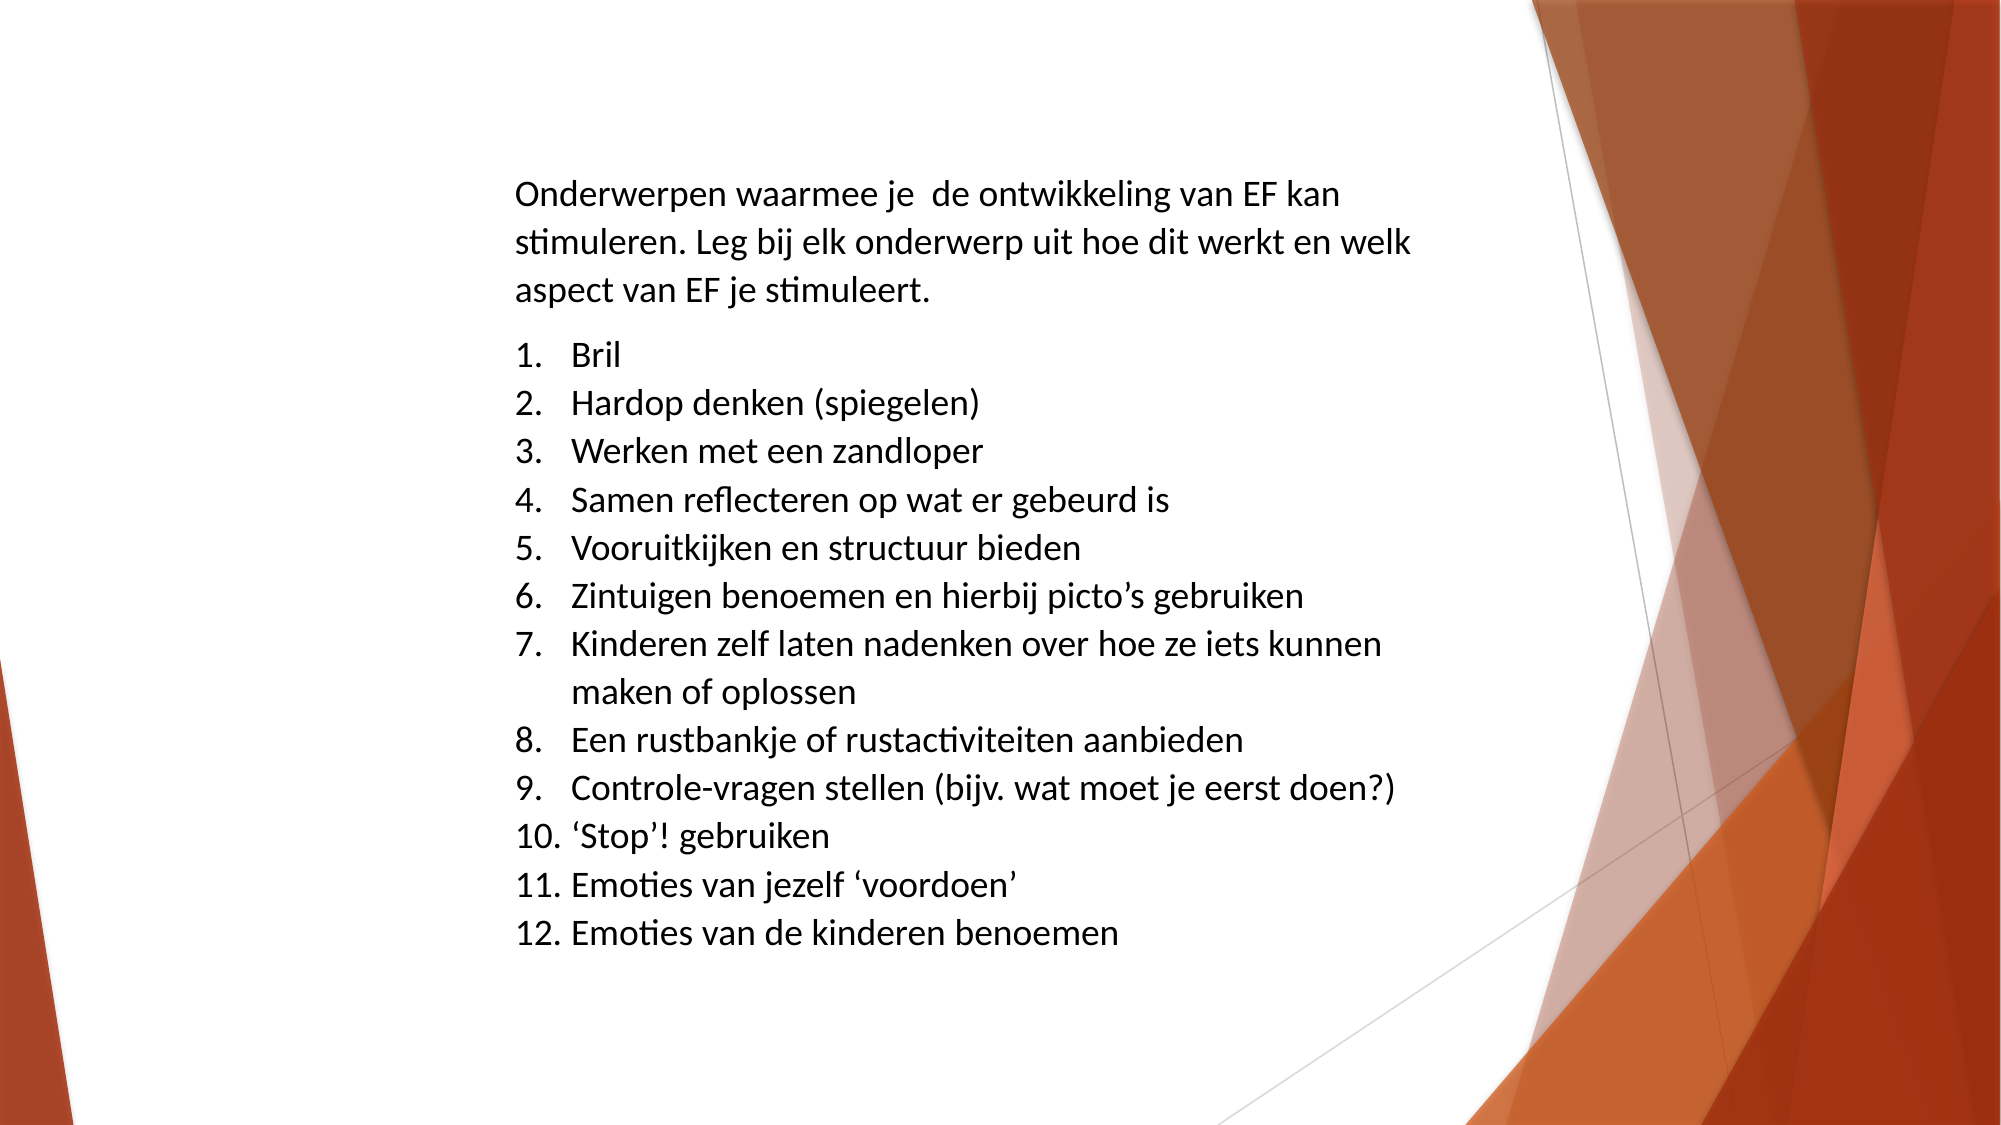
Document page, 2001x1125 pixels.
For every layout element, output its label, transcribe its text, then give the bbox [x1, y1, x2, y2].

text_box Onderwerpen waarmee je de ontwikkeling van EF kan stimuleren. Leg bij elk onderwerp uit hoe dit werkt en welk aspect van EF je stimuleert. Bril Hardop denken (spiegelen) Werken met een zandloper Samen reflecteren op wat er gebeurd is Vooruitkijken en structuur bieden Zintuigen benoemen en hierbij picto’s gebruiken Kinderen zelf laten nadenken over hoe ze iets kunnen maken of oplossen Een rustbankje of rustactiviteiten aanbieden Controle-vragen stellen (bijv. wat moet je eerst doen?) ‘Stop’! gebruiken Emoties van jezelf ‘voordoen’ Emoties van de kinderen benoemen [500, 158, 1500, 961]
